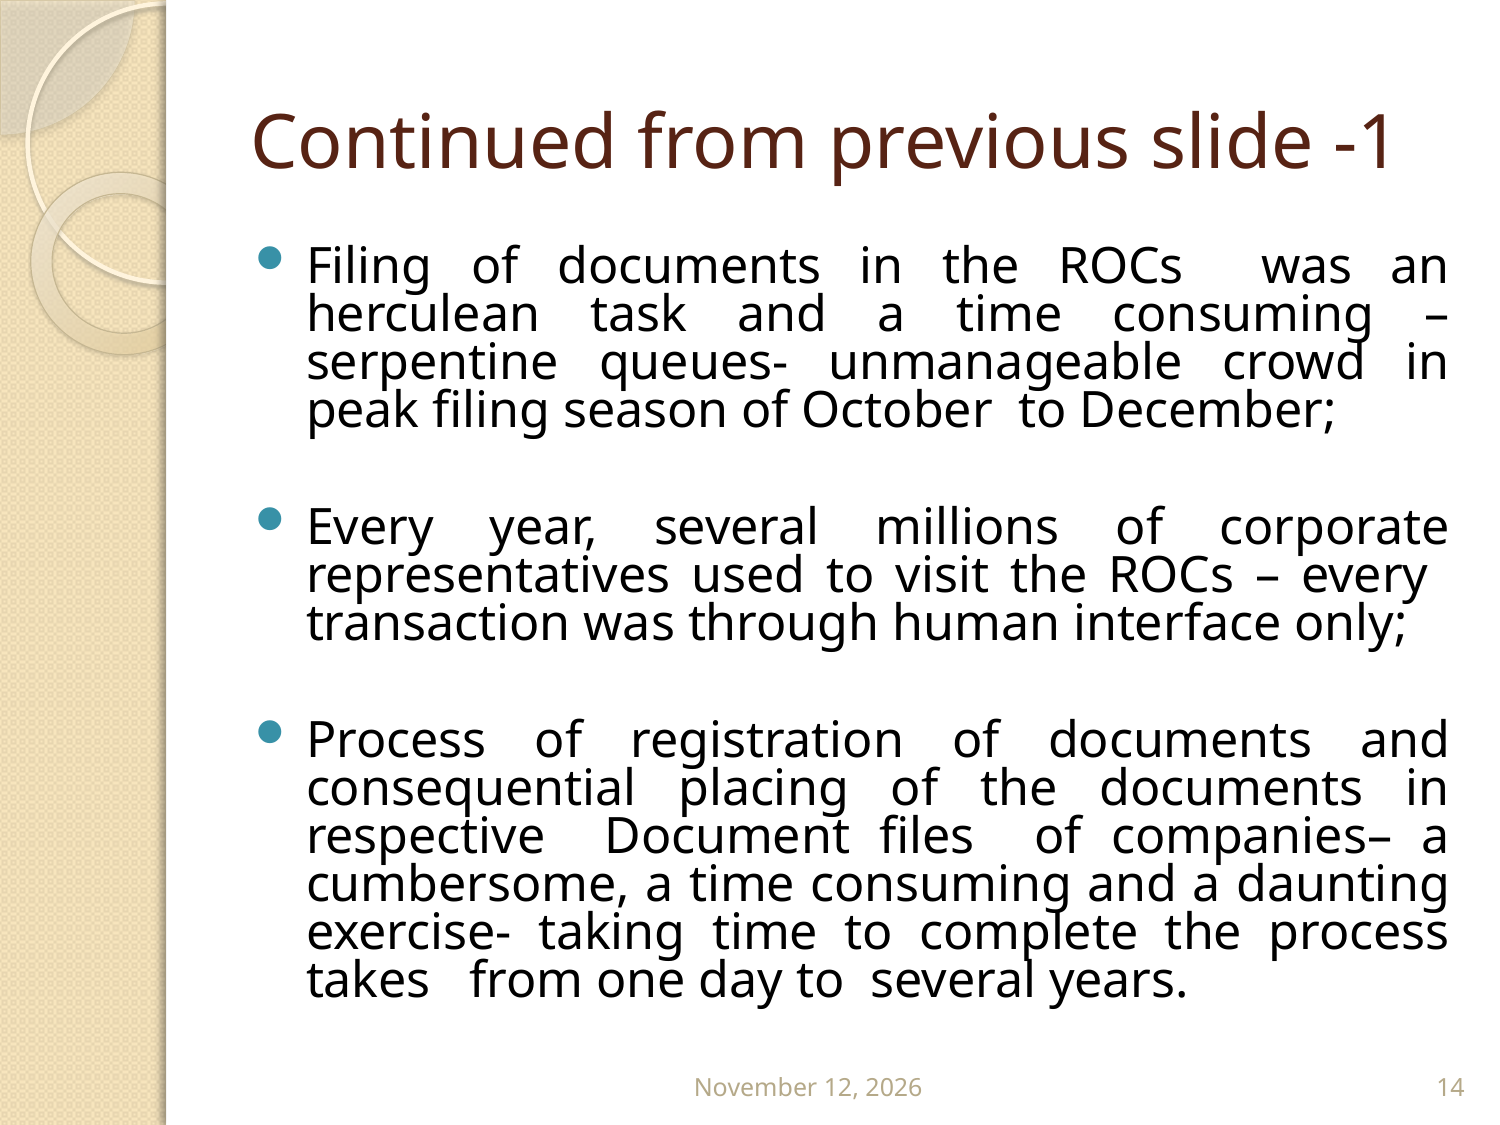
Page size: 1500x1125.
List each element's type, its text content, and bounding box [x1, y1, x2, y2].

list Filing of documents in the ROCs was an herculean task and a time consuming – serpentine queues- unmanageable crowd in peak filing season of October to December; Every year, several millions of corporate representatives used to visit the ROCs – every transaction was through human interface only; Process of registration of documents and consequential placing of the documents in respective Document files of companies– a cumbersome, a time consuming and a daunting exercise- taking time to complete the process takes from one day to several years. [235, 237, 1466, 1025]
title Continued from previous slide -1 [235, 45, 1466, 233]
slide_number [587, 1034, 938, 1113]
slide_number 14 [1413, 1034, 1488, 1113]
